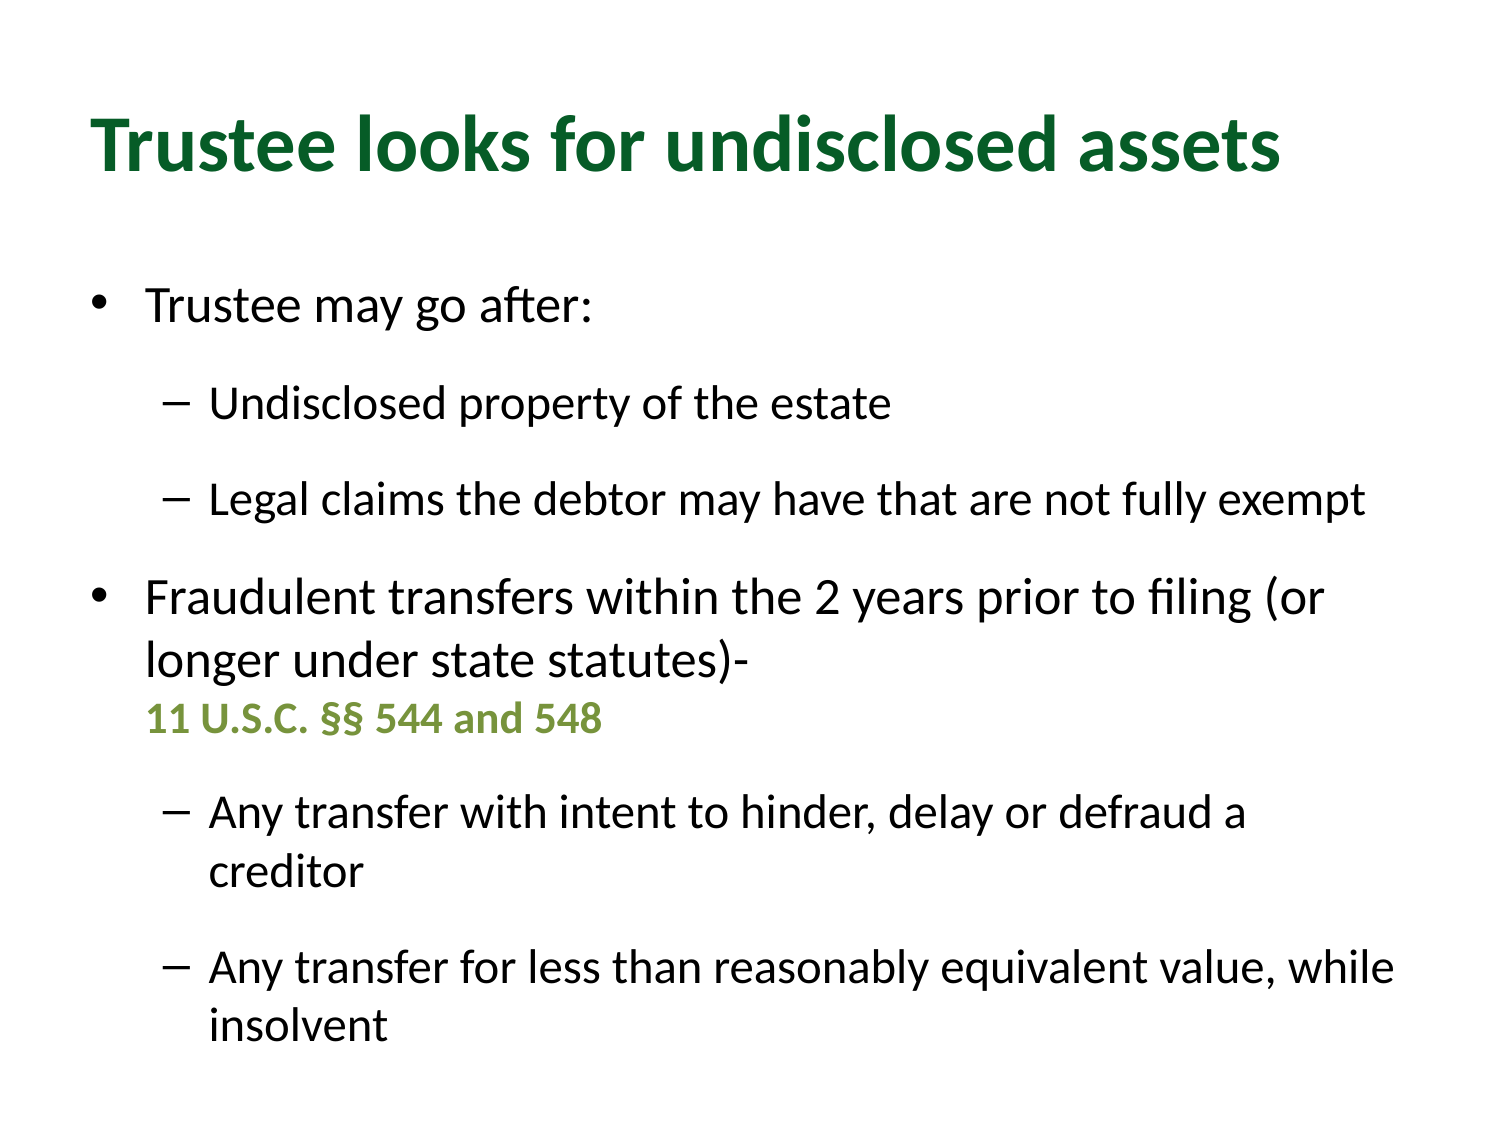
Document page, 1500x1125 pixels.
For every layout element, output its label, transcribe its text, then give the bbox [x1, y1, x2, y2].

list Trustee may go after: Undisclosed property of the estate Legal claims the debtor may have that are not fully exempt Fraudulent transfers within the 2 years prior to filing (or longer under state statutes)- 11 U.S.C. §§ 544 and 548 Any transfer with intent to hinder, delay or defraud a creditor Any transfer for less than reasonably equivalent value, while insolvent [75, 262, 1425, 1063]
title Trustee looks for undisclosed assets [75, 45, 1425, 233]
